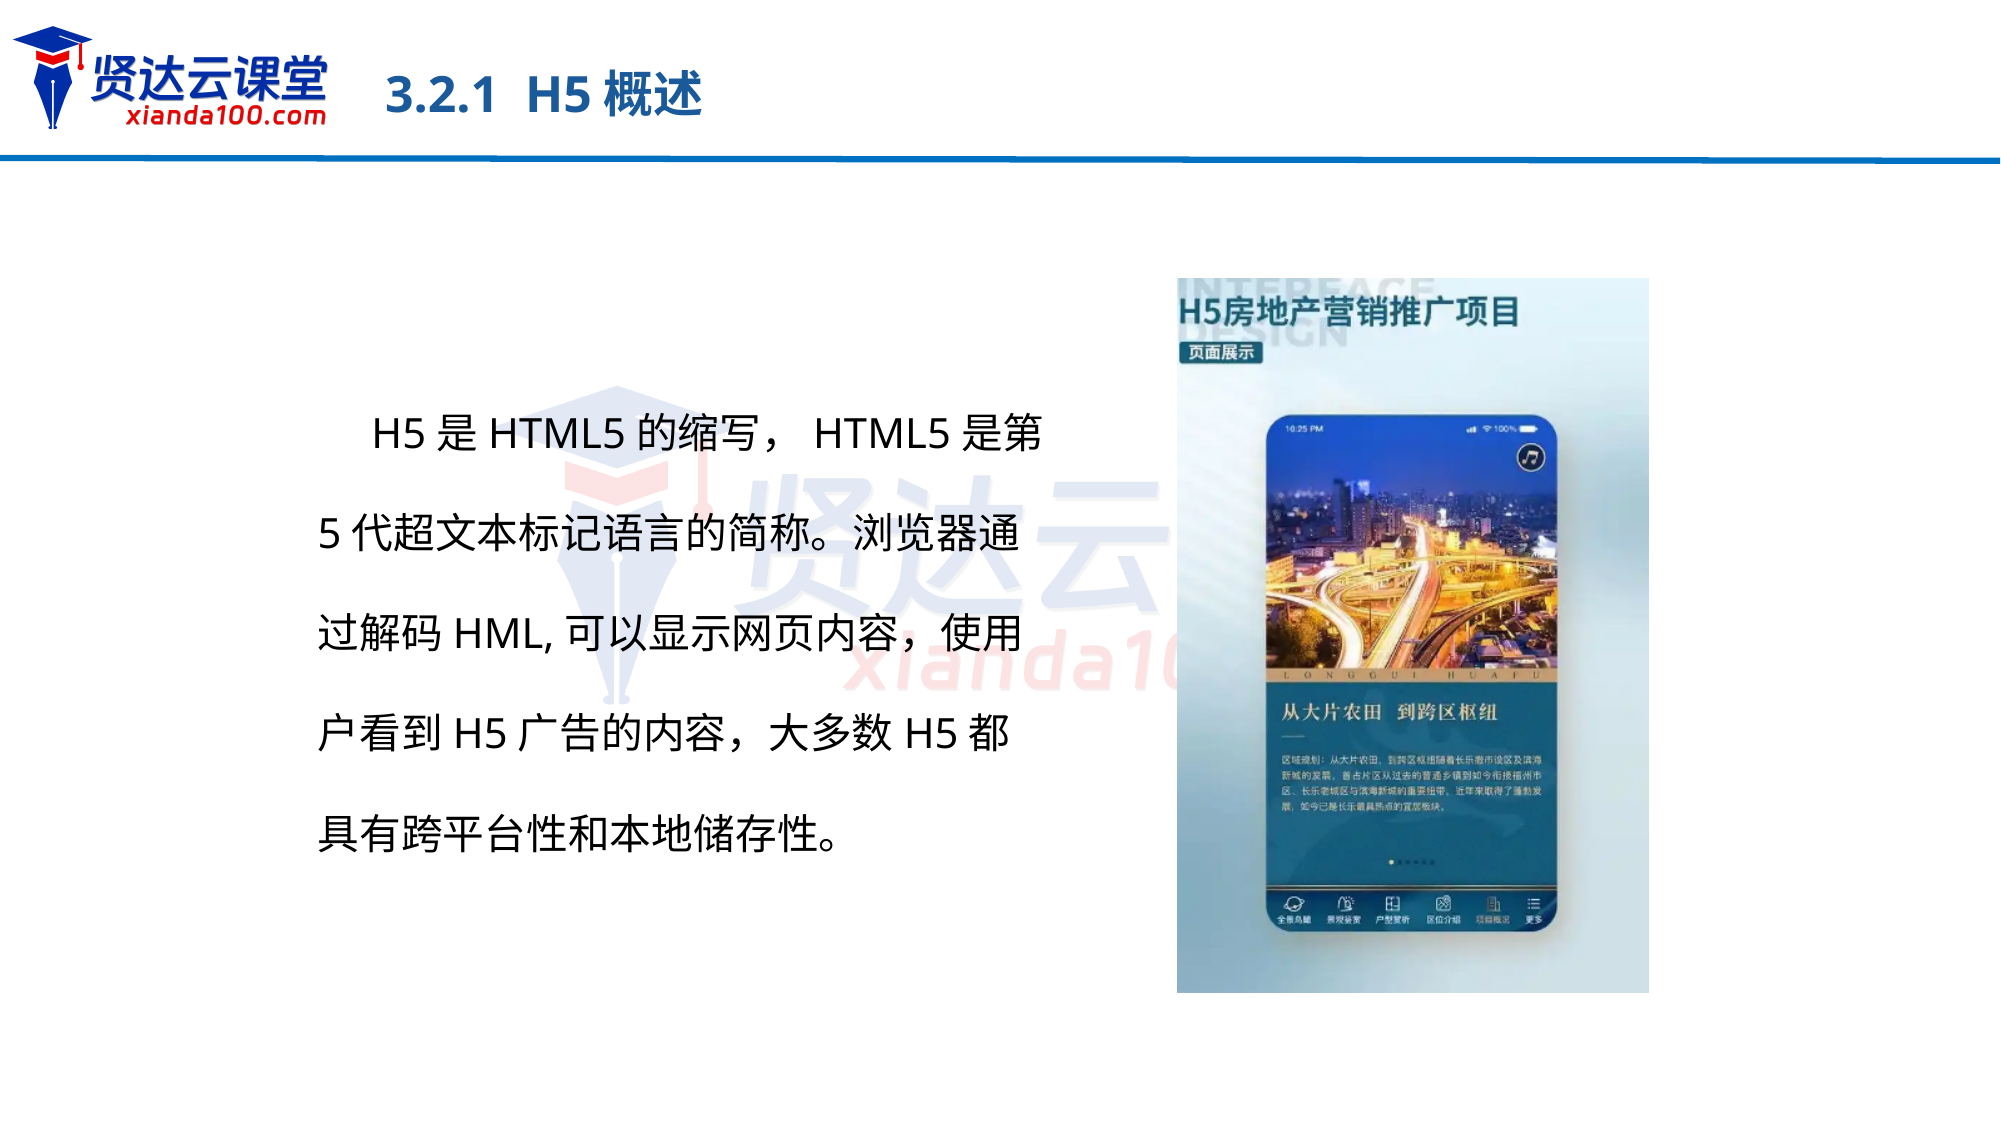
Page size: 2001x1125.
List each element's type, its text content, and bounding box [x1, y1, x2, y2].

picture [0, 7, 353, 155]
picture [1176, 278, 1649, 993]
text_box 3.2.1 H5概述 [370, 54, 1007, 130]
text_box H5是HTML5的缩写，HTML5是第5代超文本标记语言的简称。浏览器通过解码HML,可以显示网页内容，使用户看到H5广告的内容，大多数H5都具有跨平台性和本地储存性。 [303, 349, 1061, 865]
